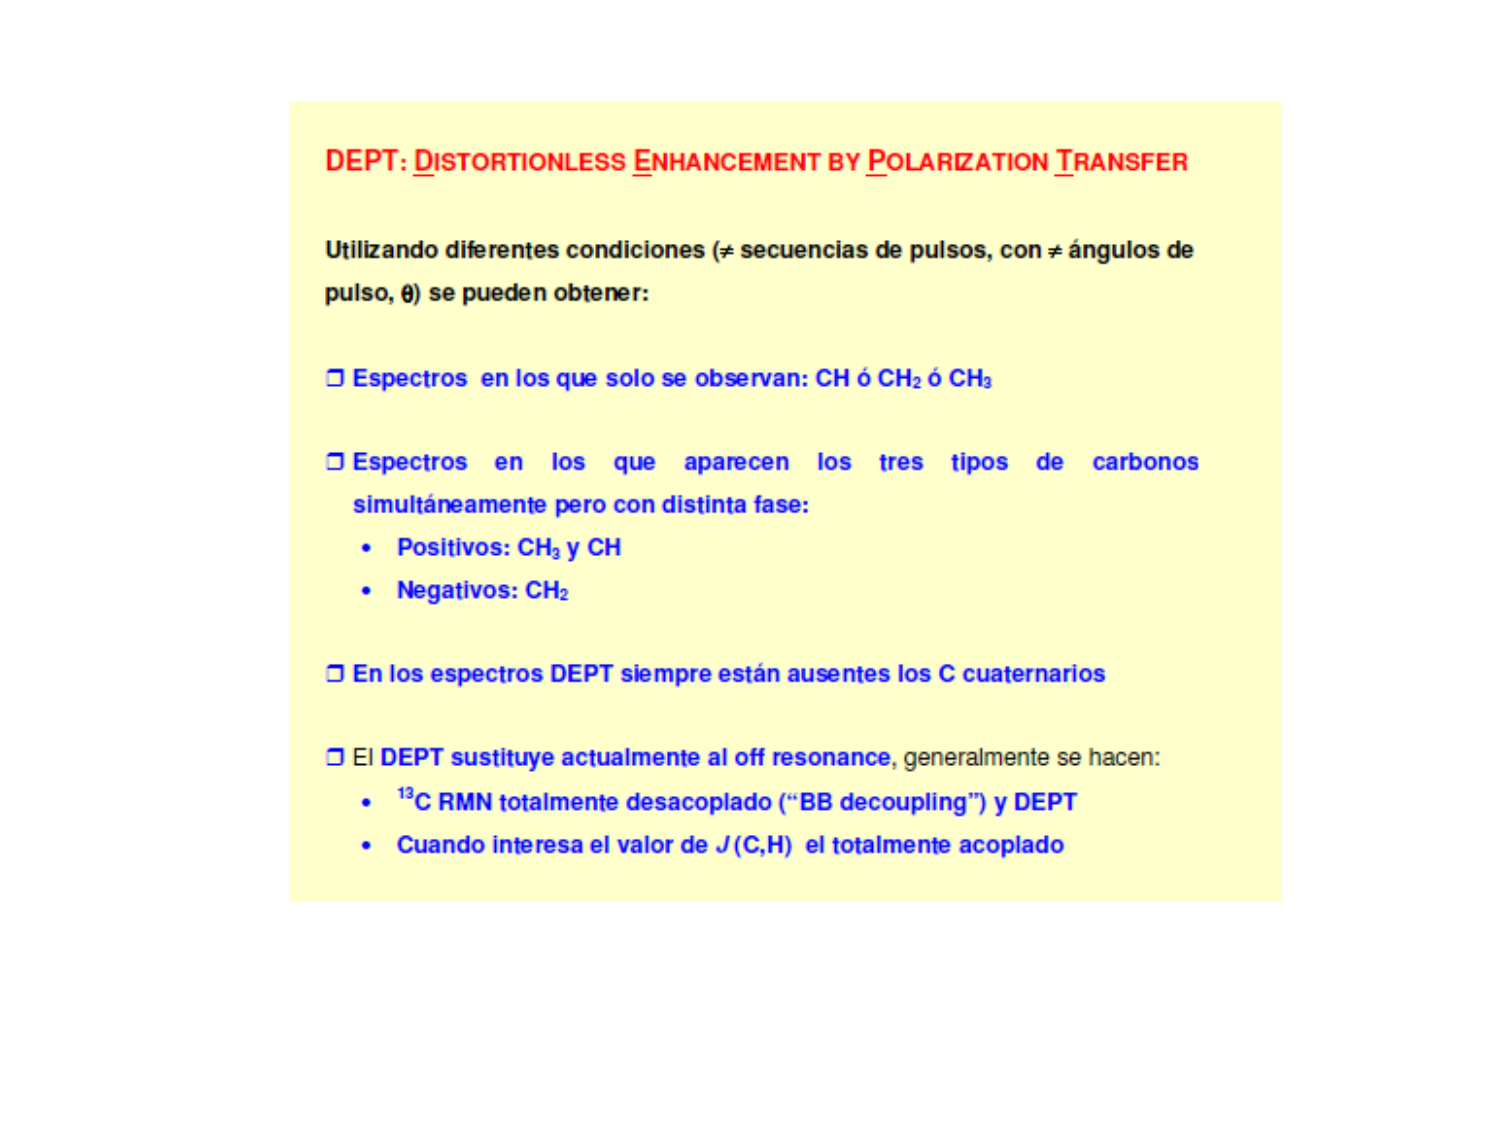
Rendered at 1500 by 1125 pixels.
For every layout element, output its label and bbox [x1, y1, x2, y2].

picture [288, 101, 1282, 903]
